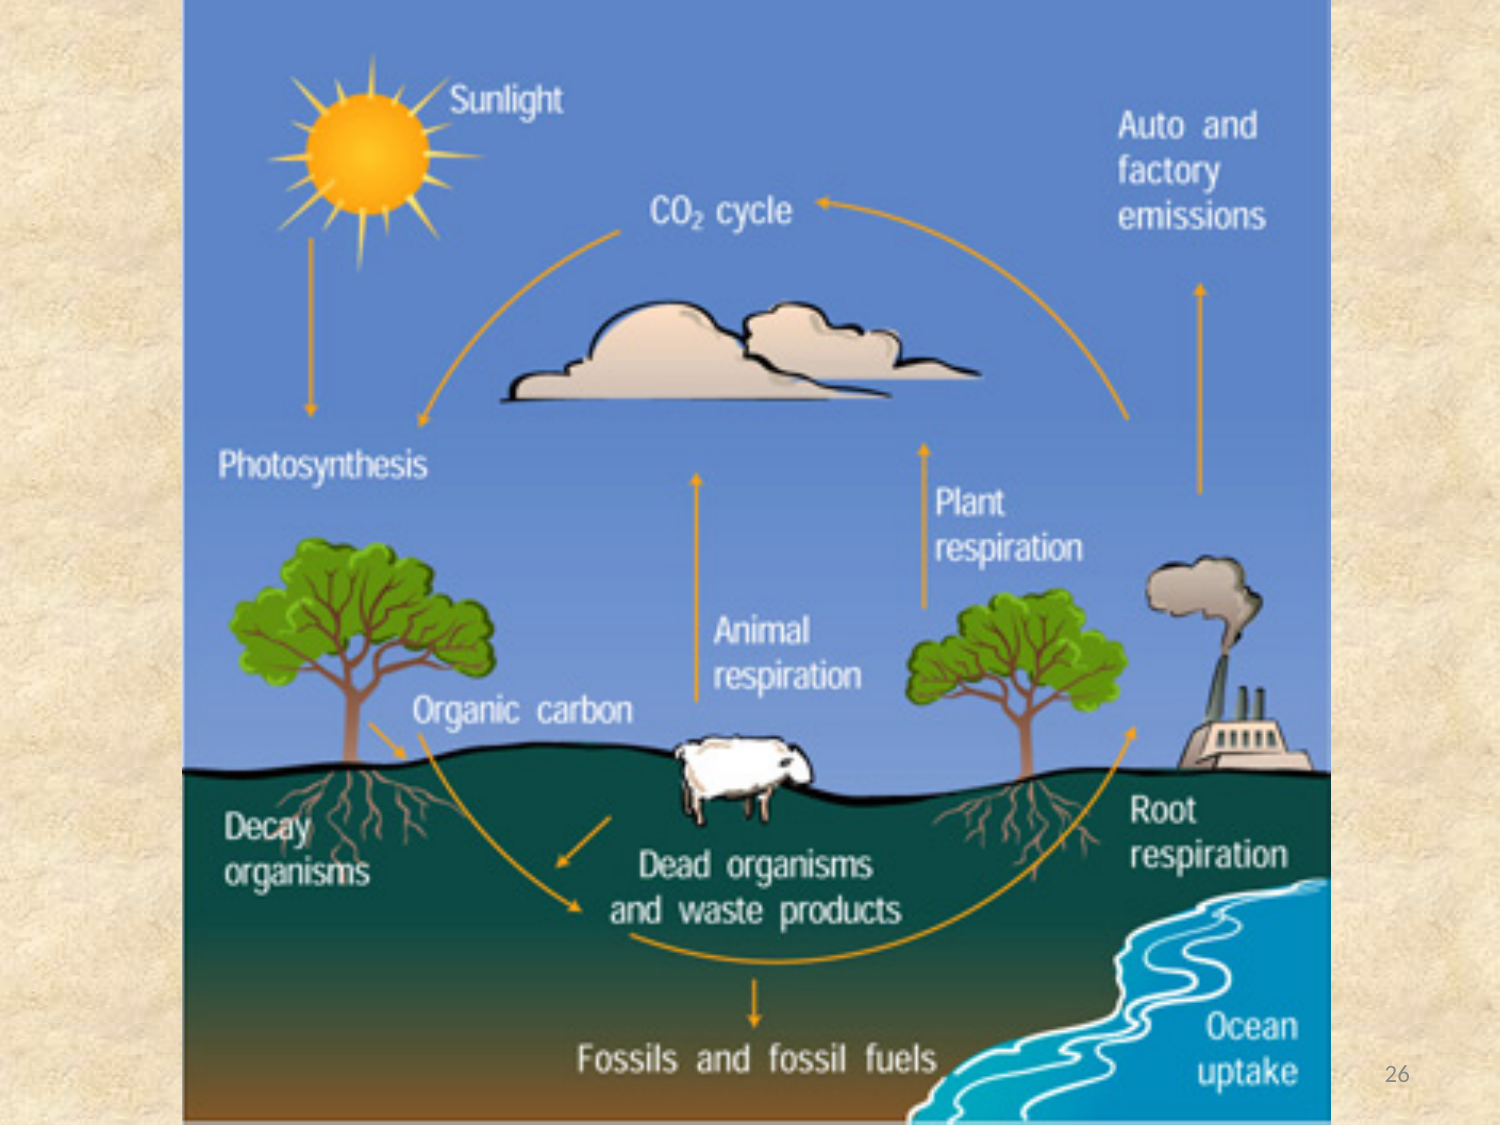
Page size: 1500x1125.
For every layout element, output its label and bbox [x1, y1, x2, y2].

list [0, 0, 1500, 1125]
